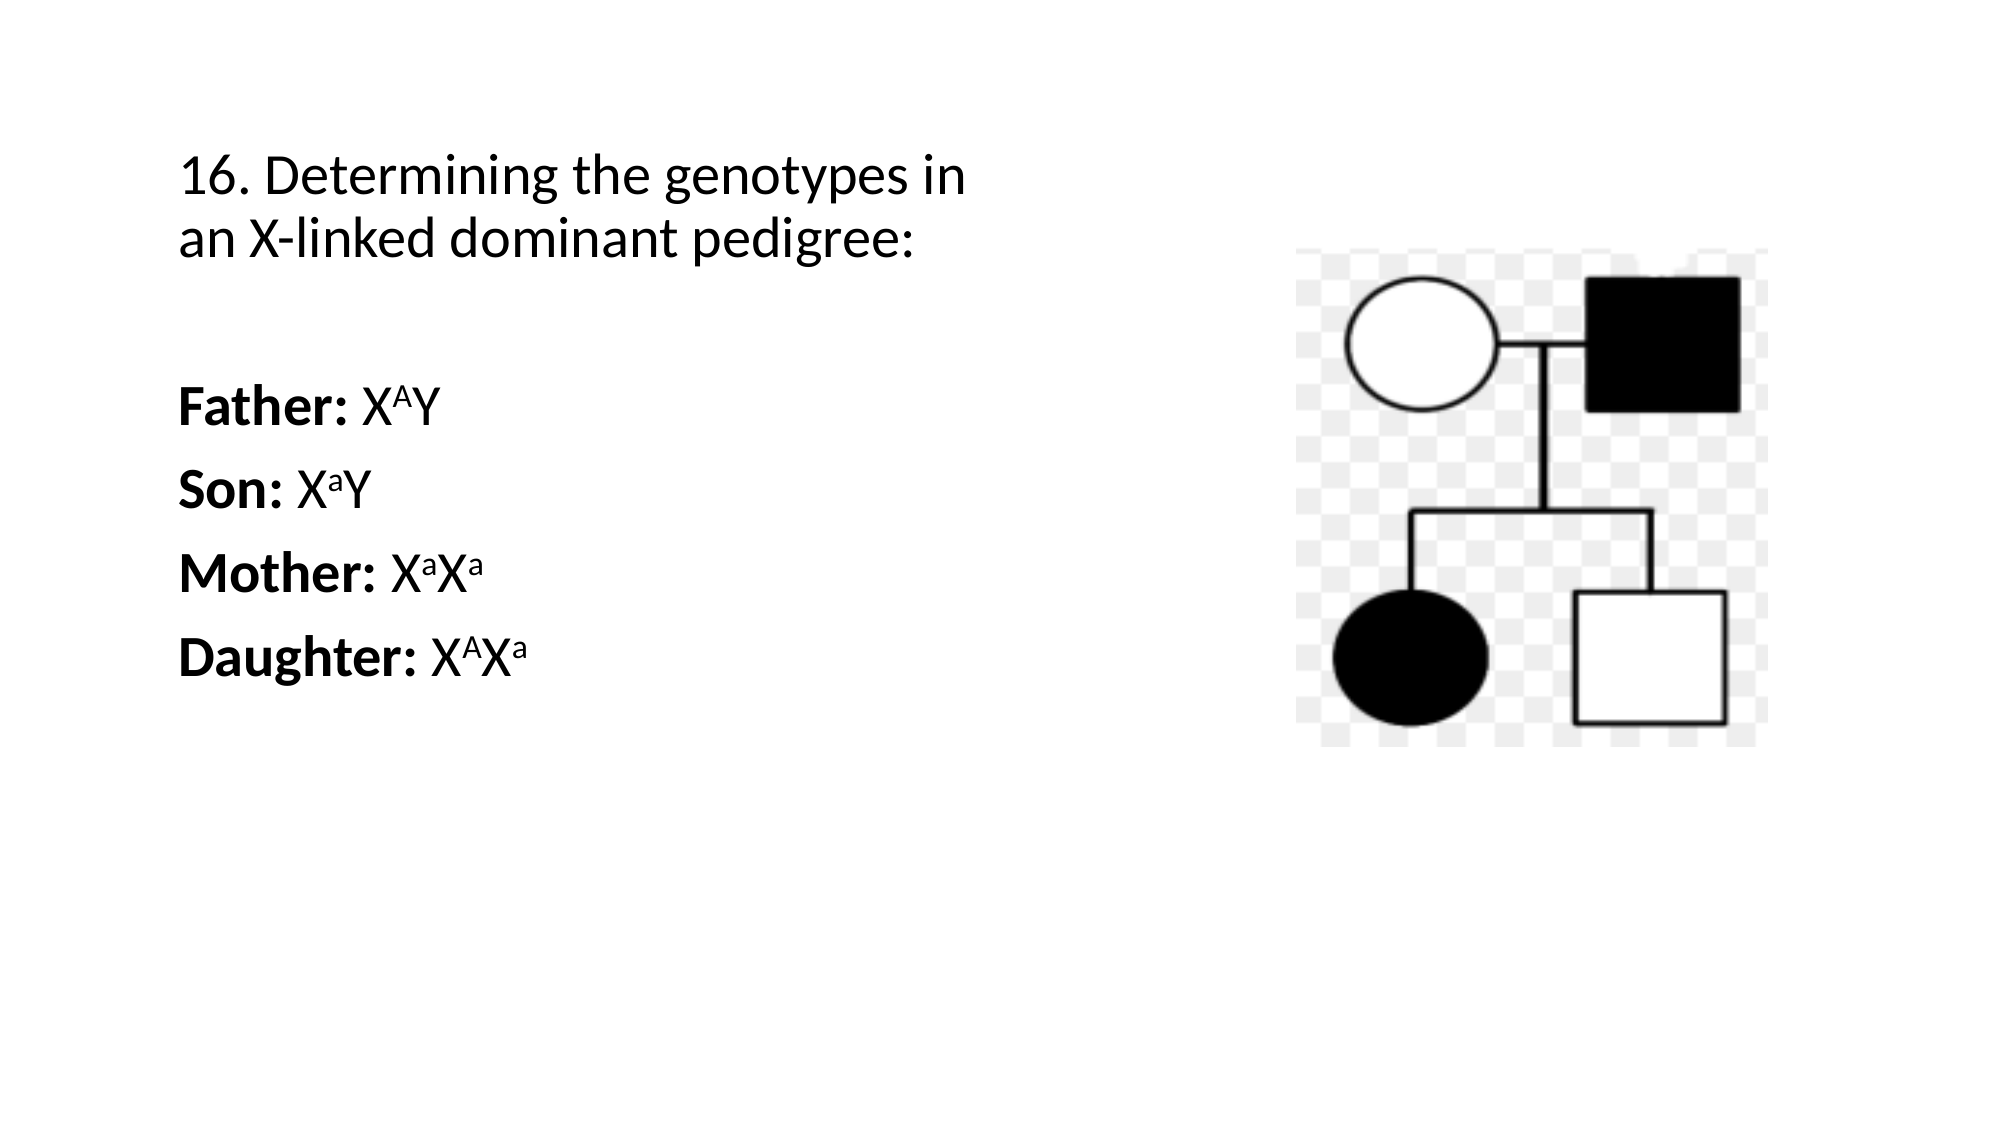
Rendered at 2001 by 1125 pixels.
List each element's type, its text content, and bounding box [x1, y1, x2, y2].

list 16. Determining the genotypes in an X-linked dominant pedigree: Father: XAY Son: XaY Mother: XaXa Daughter: XAXa [163, 136, 995, 851]
picture [1296, 239, 1768, 747]
